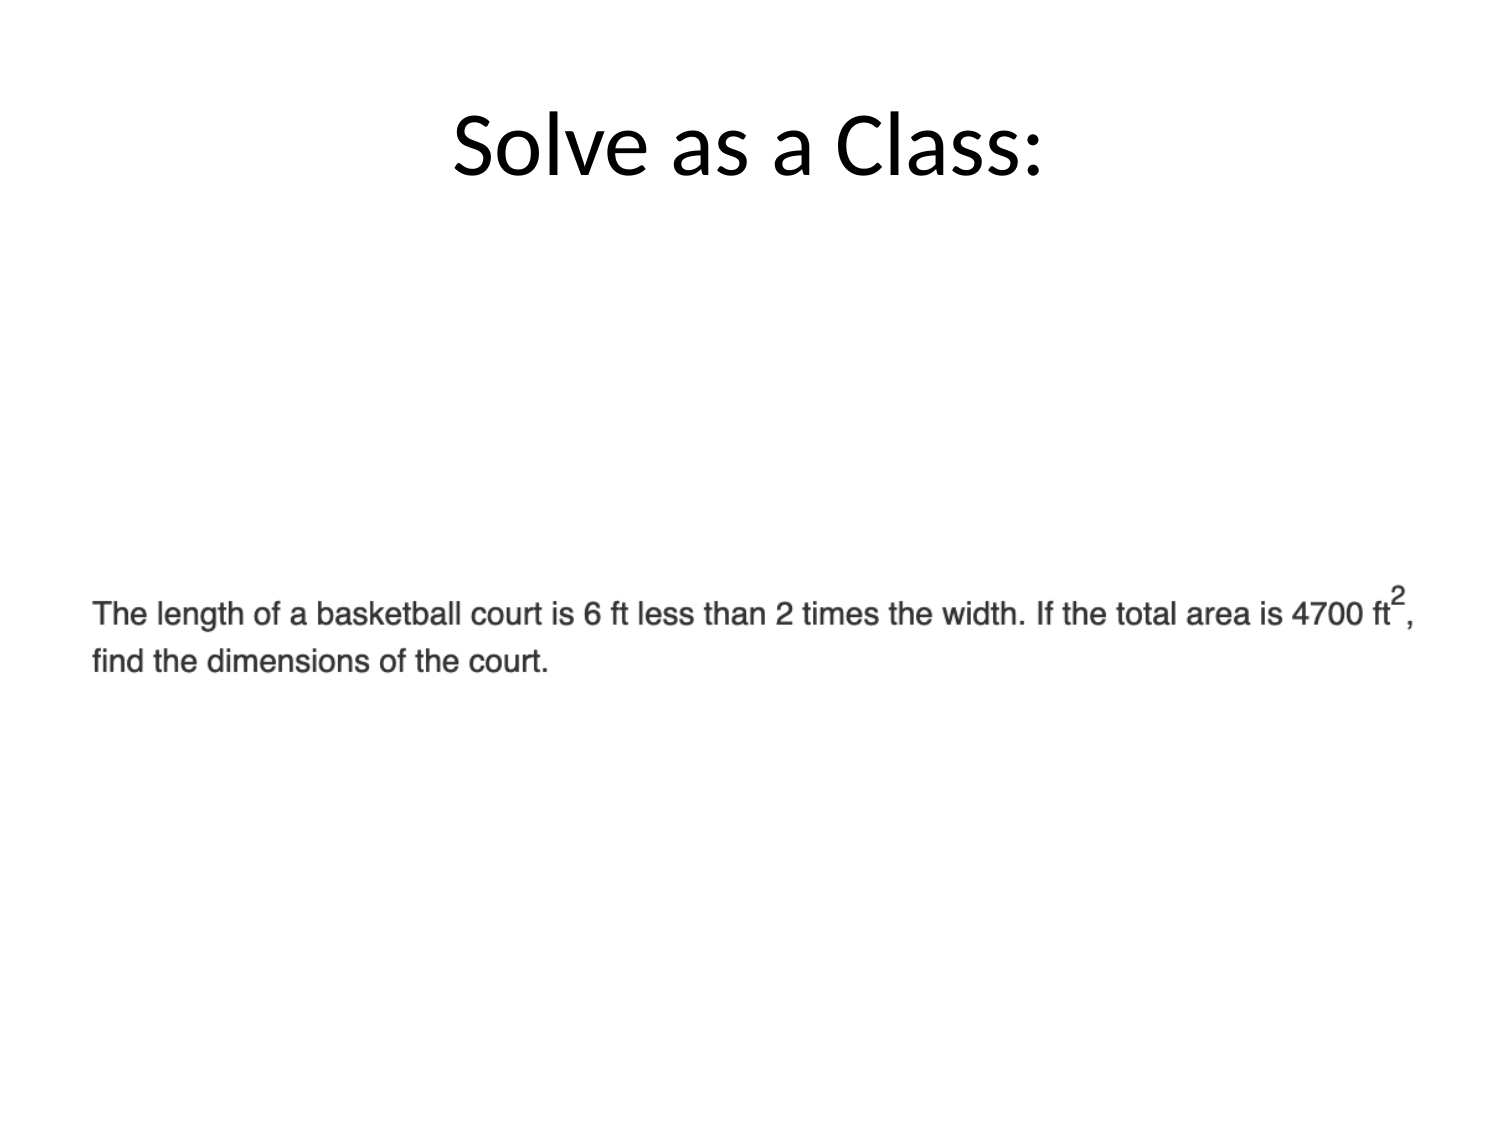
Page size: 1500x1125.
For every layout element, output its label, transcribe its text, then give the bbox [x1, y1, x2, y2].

title Solve as a Class: [75, 45, 1425, 233]
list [74, 262, 1426, 1006]
